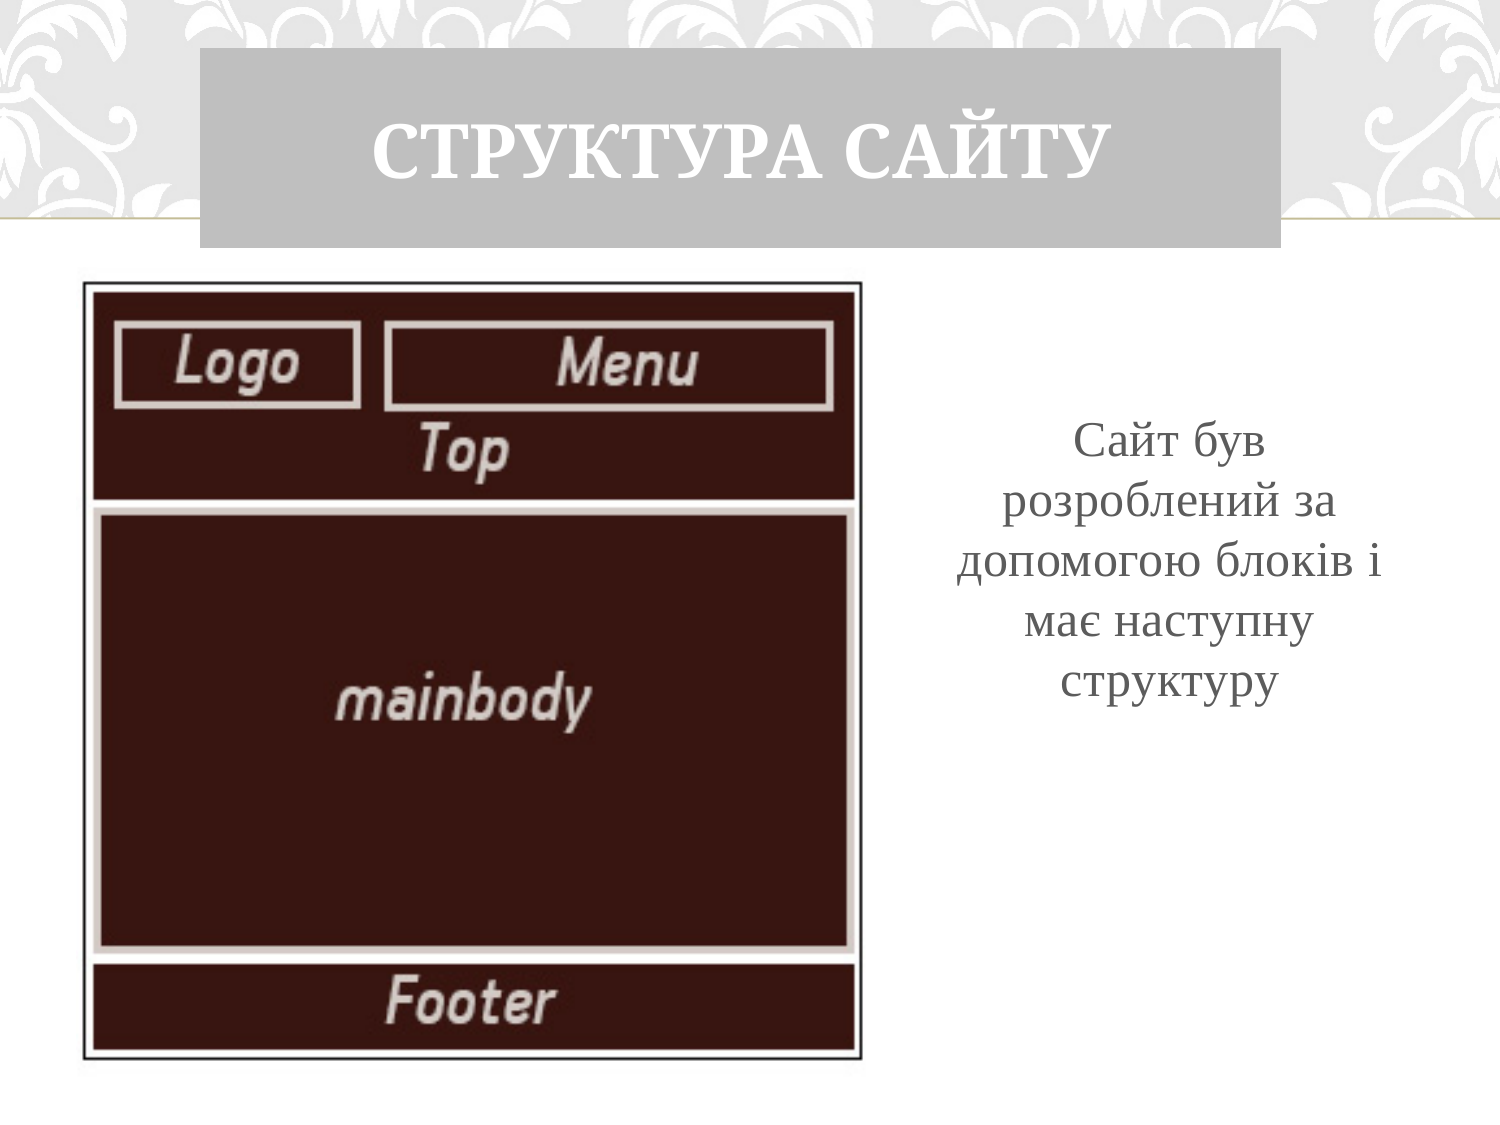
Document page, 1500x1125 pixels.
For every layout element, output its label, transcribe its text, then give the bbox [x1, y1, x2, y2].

picture [76, 266, 876, 1080]
title Структура сайту [200, 48, 1281, 248]
list Сайт був розроблений за допомогою блоків і має наступну структуру [915, 326, 1425, 995]
